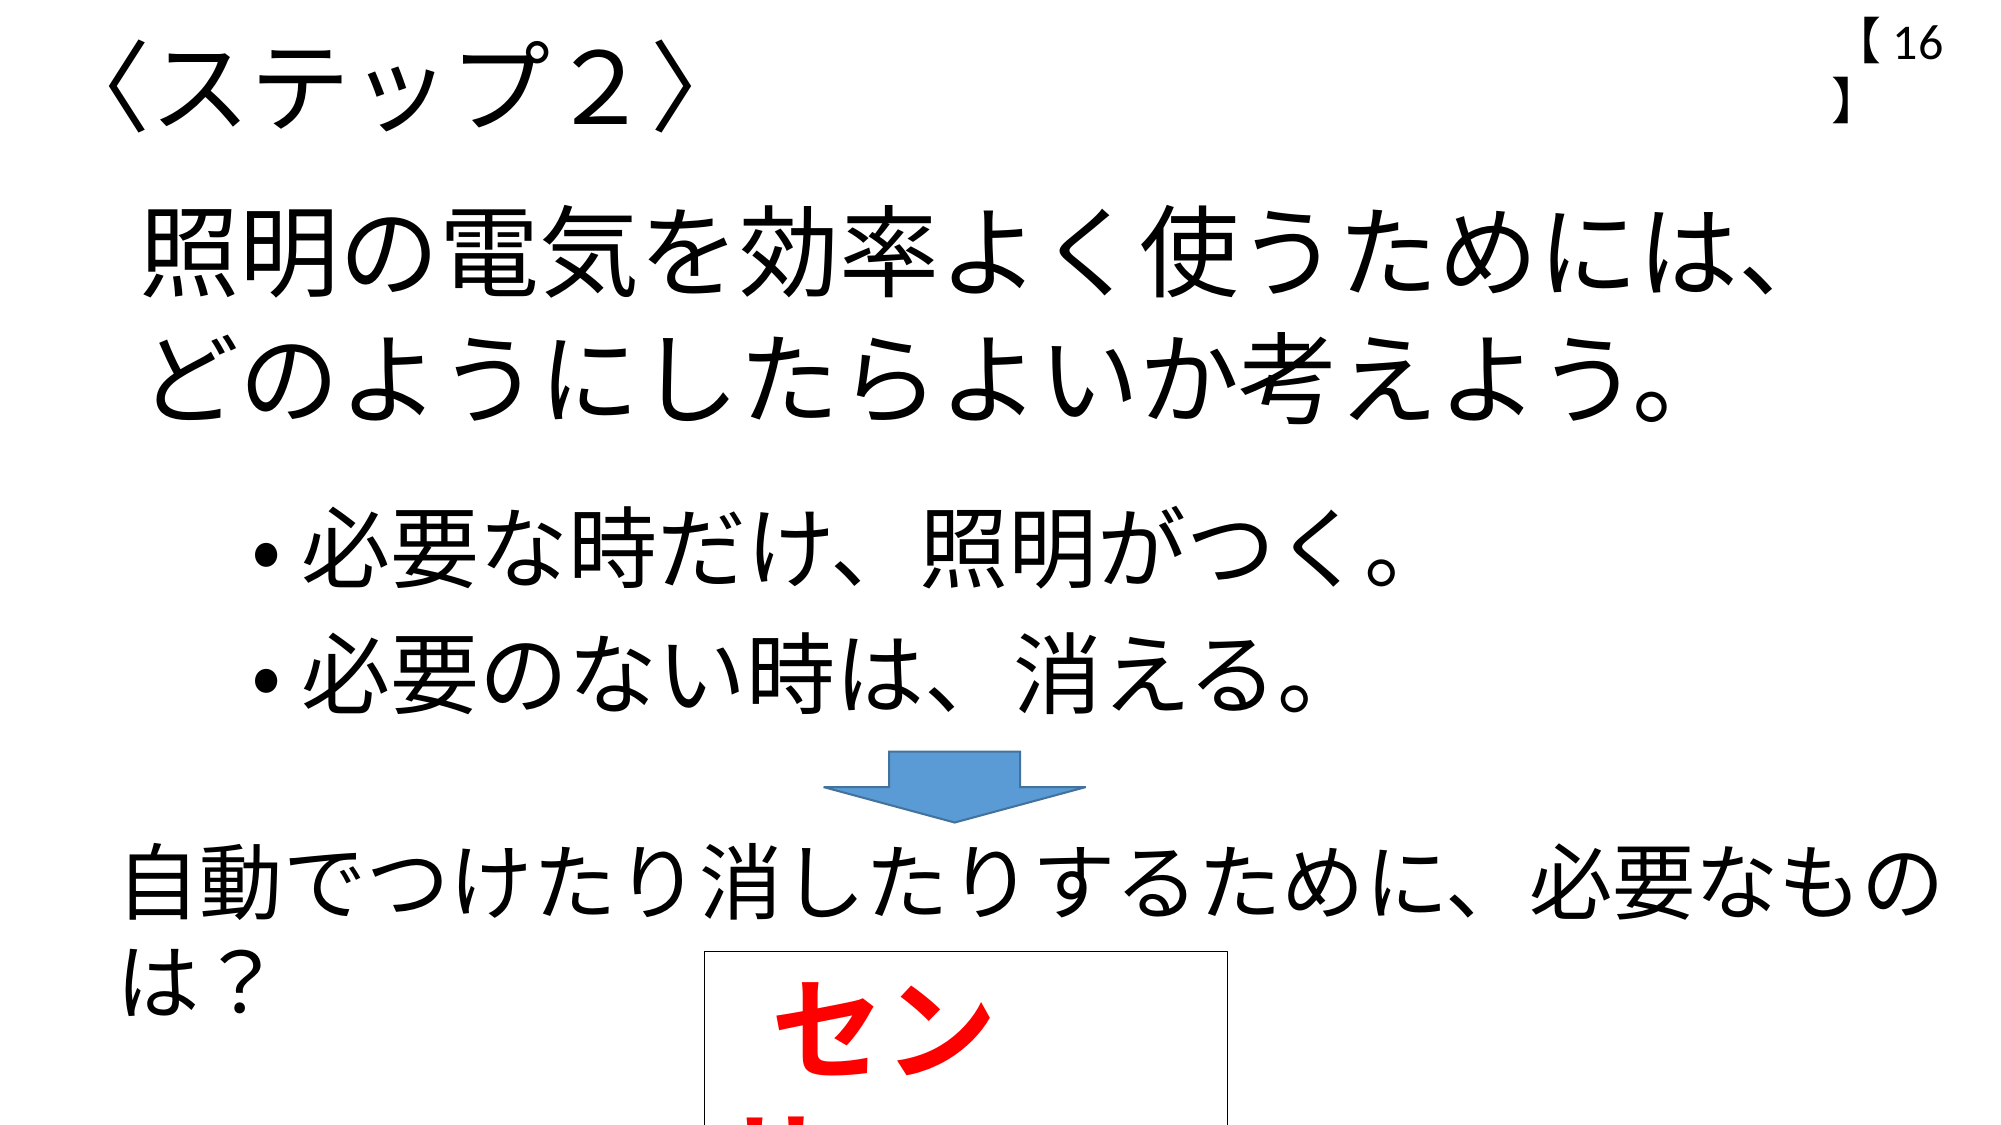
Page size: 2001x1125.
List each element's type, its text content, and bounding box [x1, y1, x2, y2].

text_box 【16】 [1816, 2, 1998, 138]
text_box [823, 750, 1086, 822]
subtitle 〈ステップ２〉 照明の電気を効率よく使うためには、 どのようにしたらよいか考えよう。 ・ 必要な時だけ、照明がつく。 ・ 必要のない時は、消える。 [35, 30, 1952, 752]
text_box センサー [704, 951, 1228, 1125]
text_box 自動でつけたり消したりするために、必要なものは？ [102, 822, 1970, 1038]
